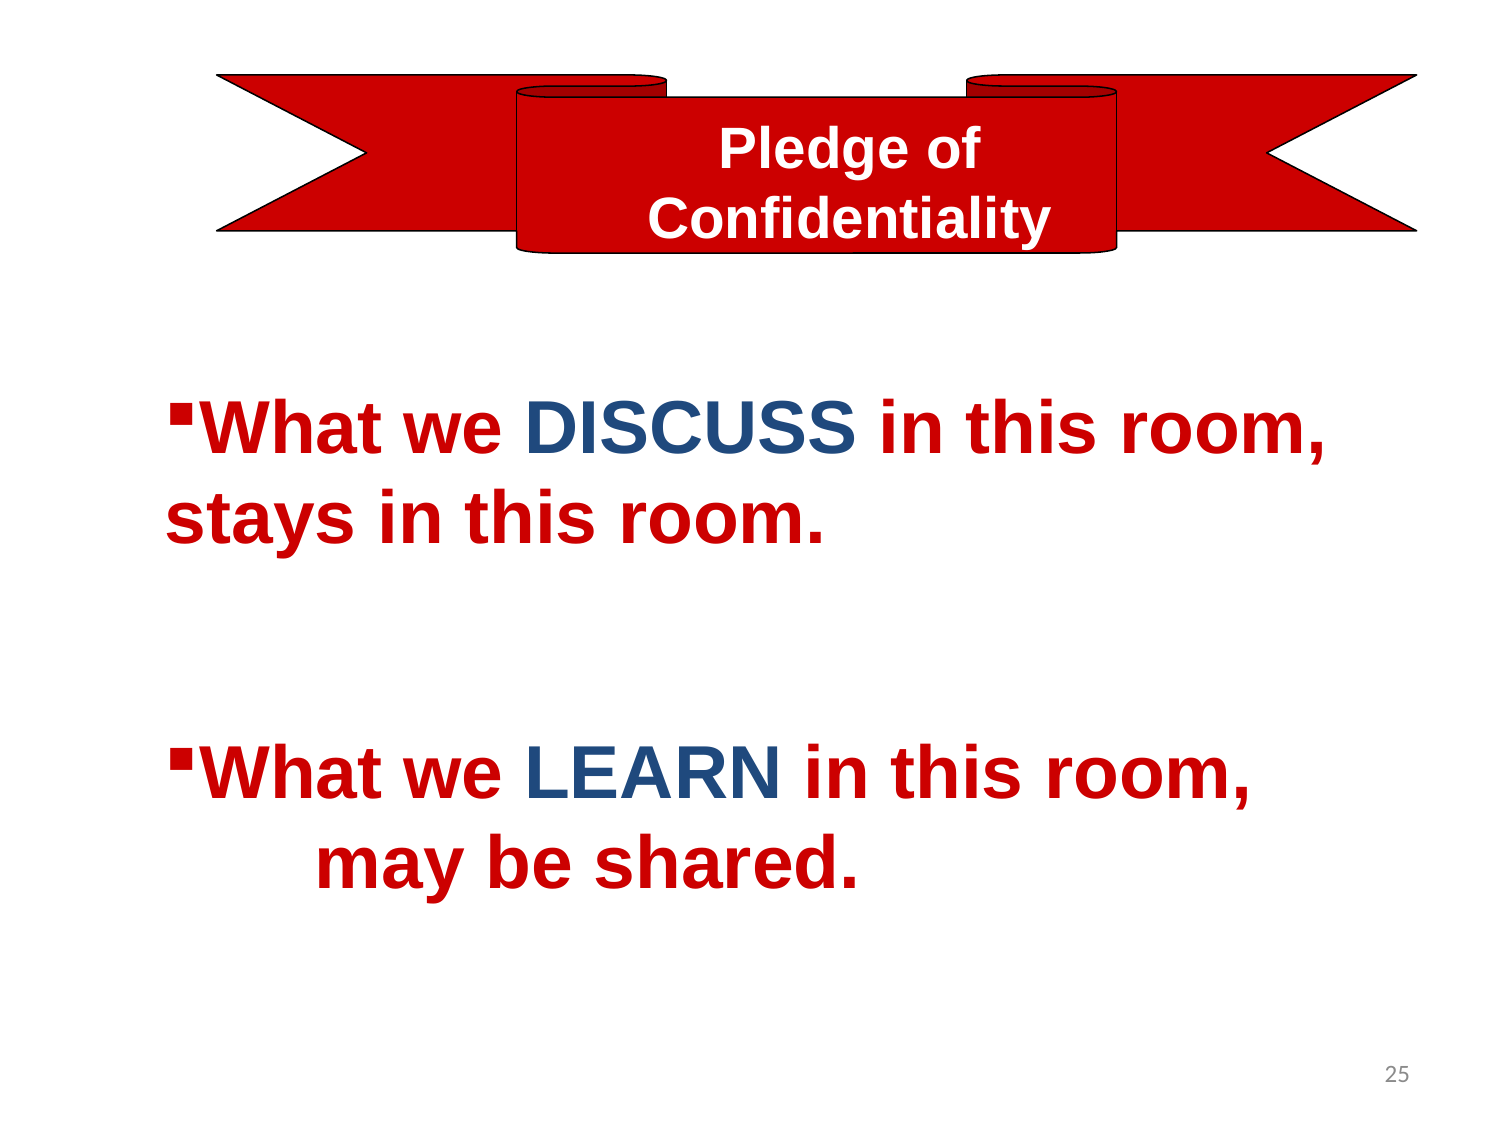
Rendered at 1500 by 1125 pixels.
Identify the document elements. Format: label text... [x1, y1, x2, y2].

slide_number 25 [1074, 1042, 1425, 1103]
text_box [216, 74, 1417, 254]
text_box What we DISCUSS in this room, stays in this room. What we LEARN in this room, may be shared. [150, 370, 1400, 911]
text_box Pledge of Confidentiality [566, 103, 1134, 258]
